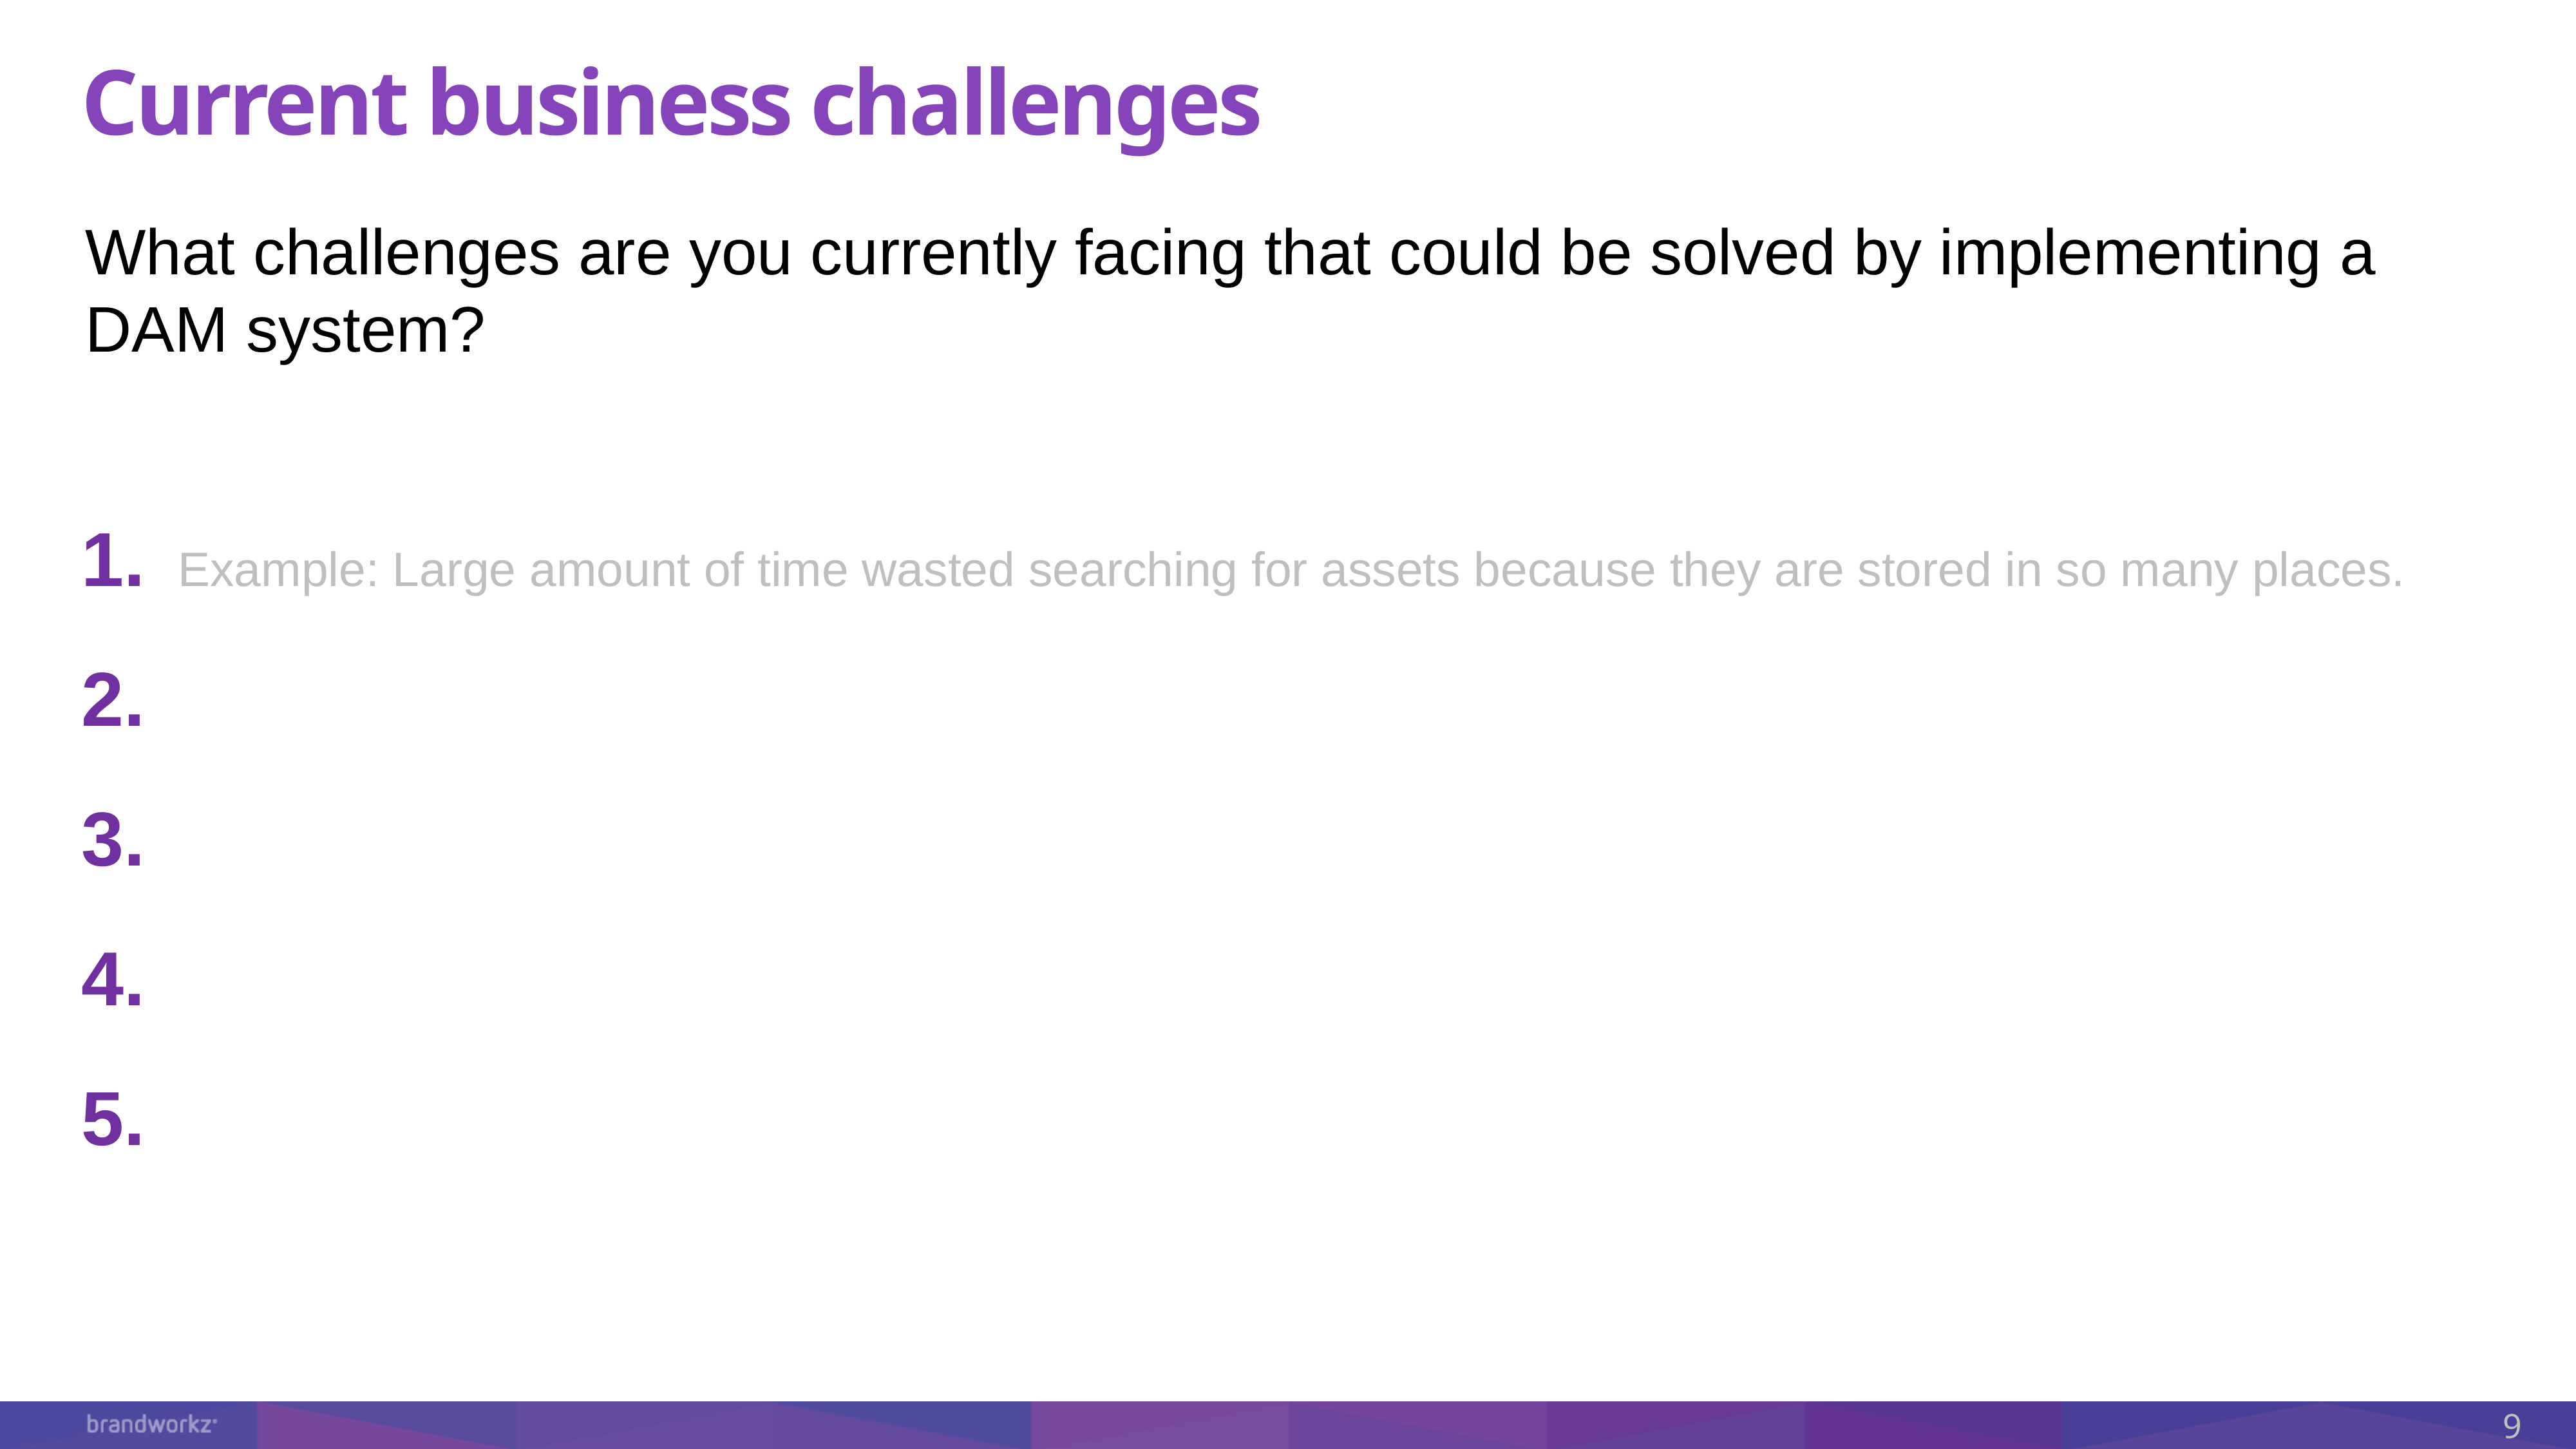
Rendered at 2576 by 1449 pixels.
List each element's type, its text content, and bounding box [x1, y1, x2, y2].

picture [0, 1401, 2576, 1449]
text_box What challenges are you currently facing that could be solved by implementing a DAM system? [85, 210, 2496, 429]
list 1. Example: Large amount of time wasted searching for assets because they are stored in so many places. 2. 3. 4. 5. [81, 510, 2492, 1311]
title Current business challenges [81, 45, 2496, 166]
